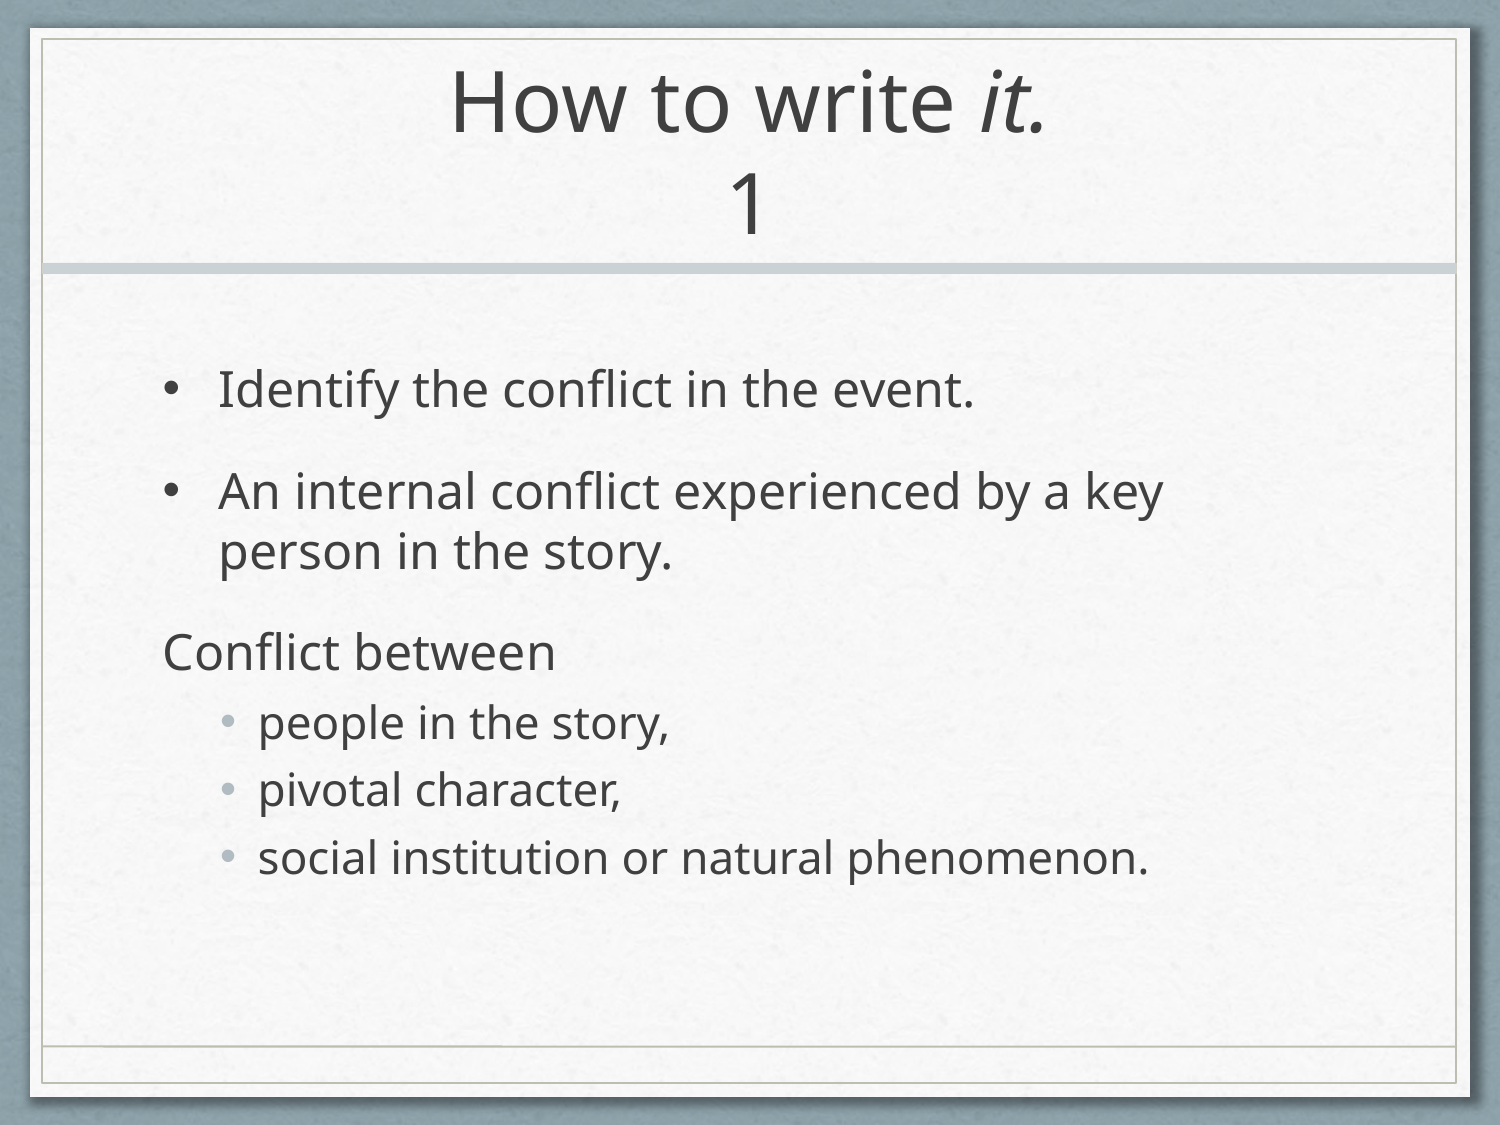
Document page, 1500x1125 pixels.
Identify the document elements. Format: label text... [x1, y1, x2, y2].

list Identify the conflict in the event. An internal conflict experienced by a key person in the story. Conflict between people in the story, pivotal character, social institution or natural phenomenon. [147, 350, 1353, 995]
title How to write it. 1 [147, 40, 1353, 260]
picture [30, 28, 1470, 1097]
